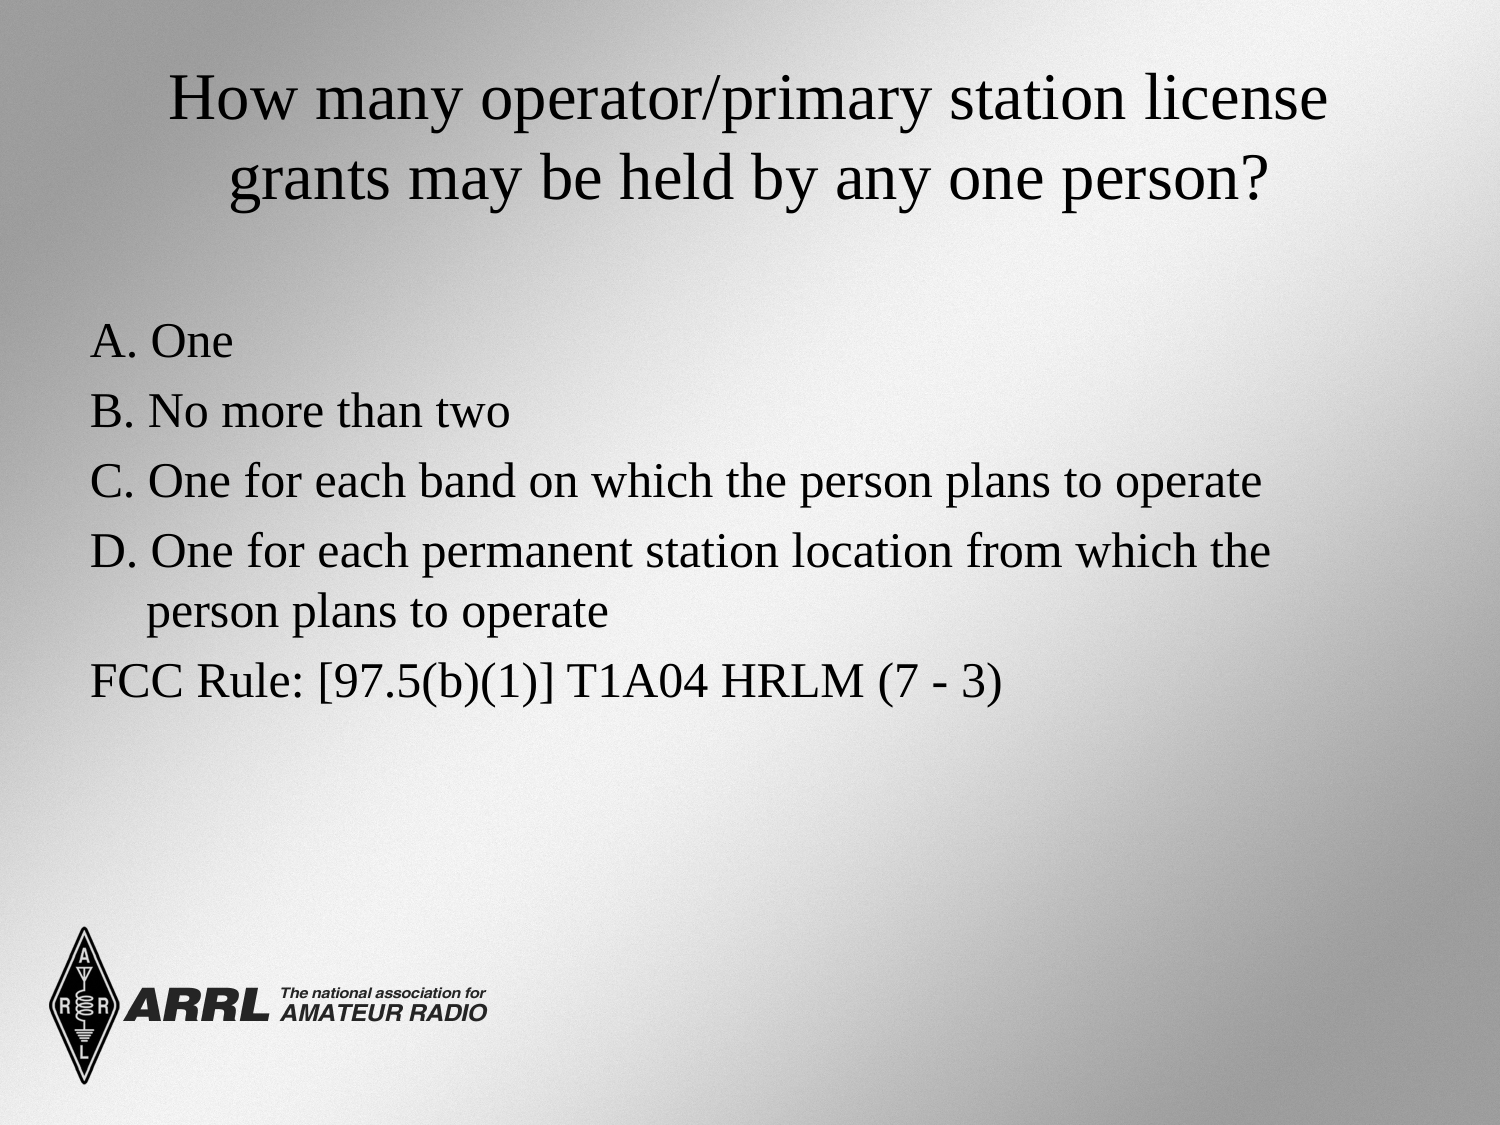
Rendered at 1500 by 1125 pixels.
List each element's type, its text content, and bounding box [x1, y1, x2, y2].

title How many operator/primary station license grants may be held by any one person? [75, 45, 1425, 233]
list A. One B. No more than two C. One for each band on which the person plans to operate D. One for each permanent station location from which the person plans to operate FCC Rule: [97.5(b)(1)] T1A04 HRLM (7 - 3) [75, 299, 1425, 1005]
picture [0, 0, 1500, 1125]
